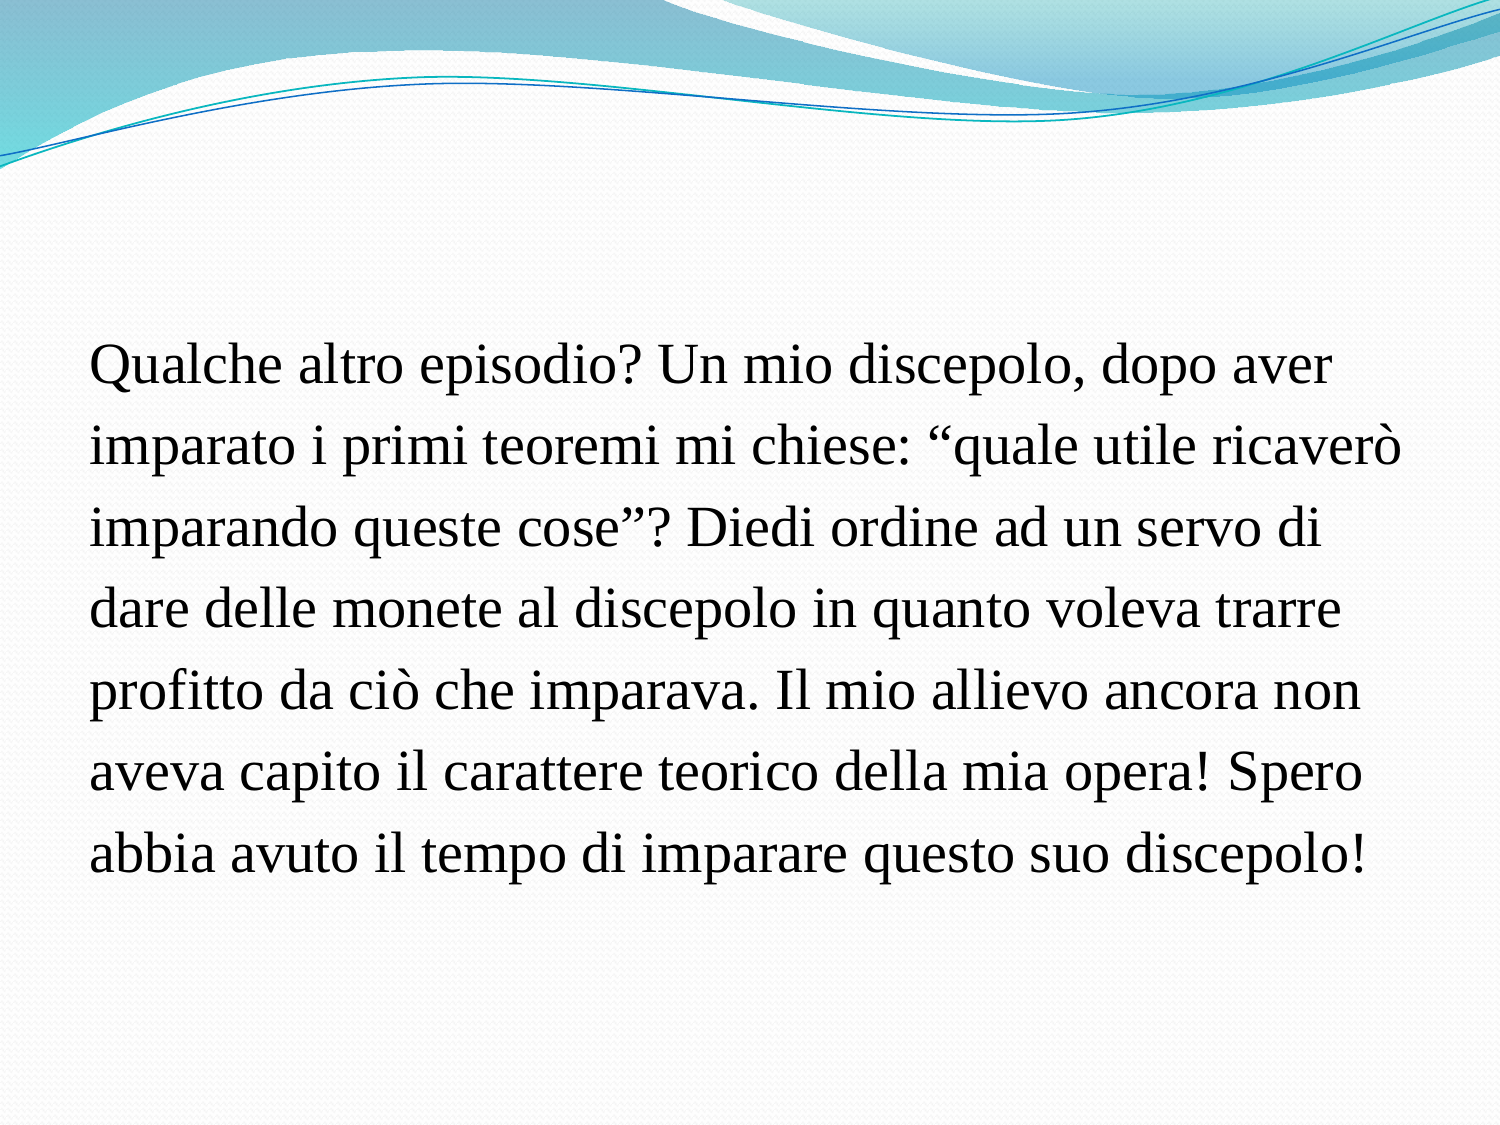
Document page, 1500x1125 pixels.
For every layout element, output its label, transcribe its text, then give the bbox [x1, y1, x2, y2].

list Qualche altro episodio? Un mio discepolo, dopo aver imparato i primi teoremi mi chiese: “quale utile ricaverò imparando queste cose”? Diedi ordine ad un servo di dare delle monete al discepolo in quanto voleva trarre profitto da ciò che imparava. Il mio allievo ancora non aveva capito il carattere teorico della mia opera! Spero abbia avuto il tempo di imparare questo suo discepolo! [75, 317, 1425, 1038]
